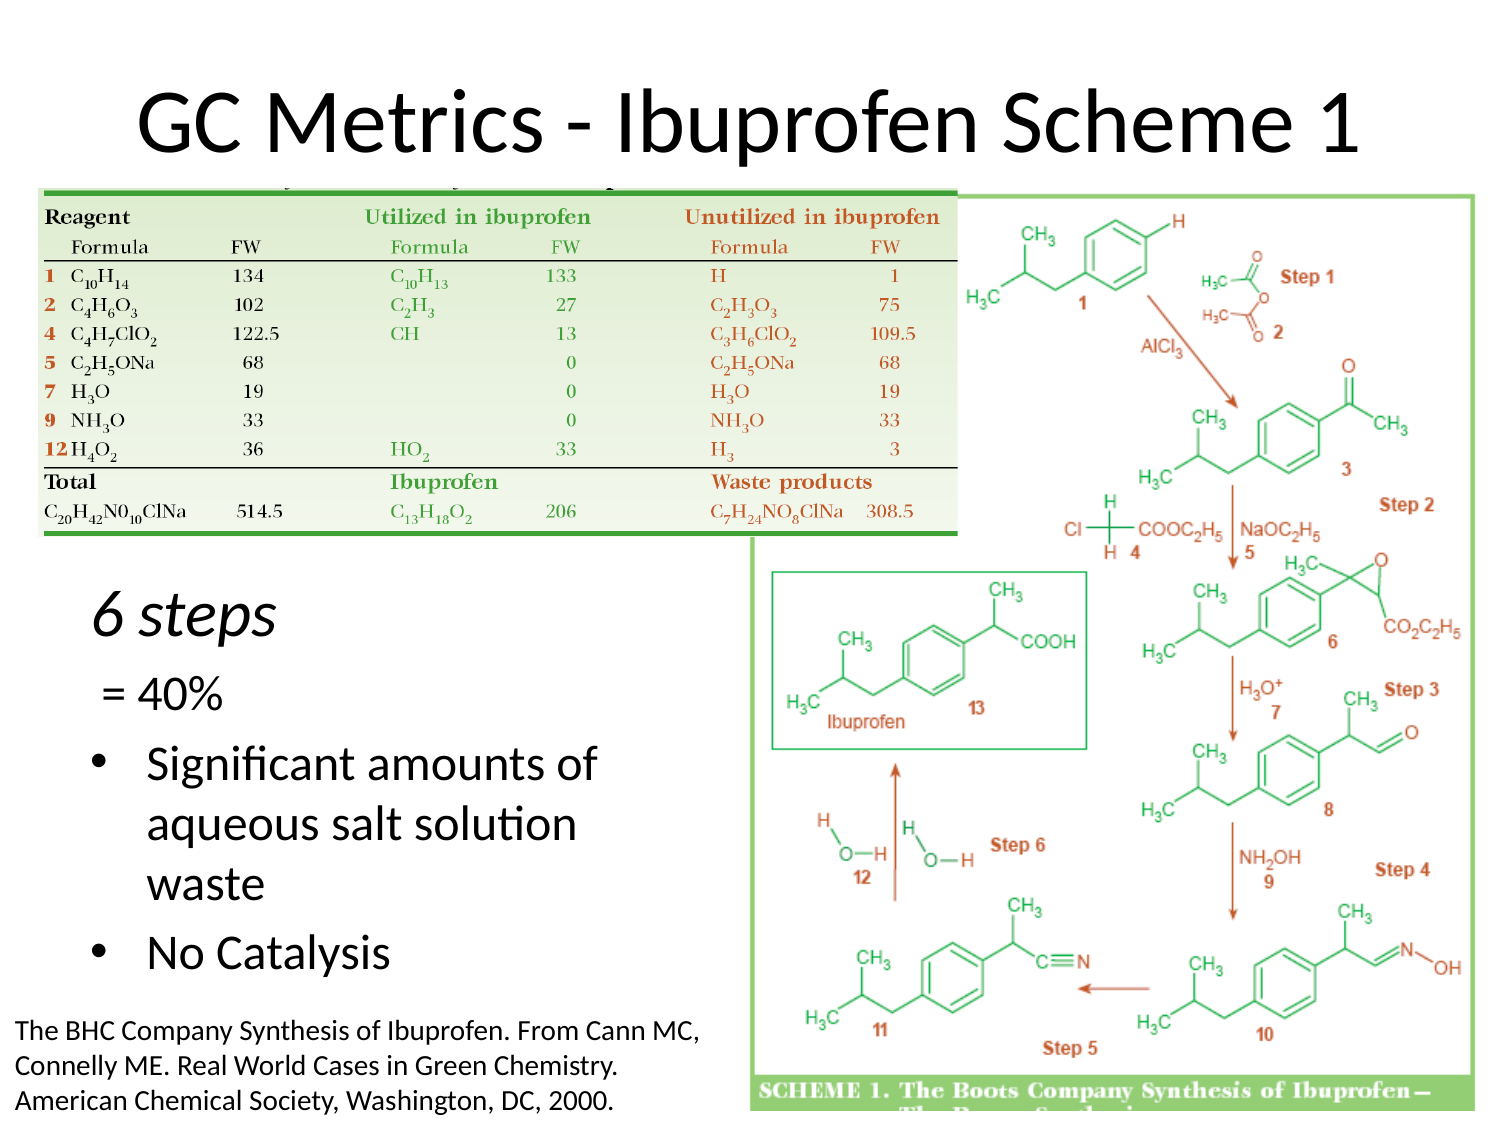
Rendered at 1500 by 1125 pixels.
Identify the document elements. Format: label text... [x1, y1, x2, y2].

title GC Metrics - Ibuprofen Scheme 1 [75, 45, 1425, 186]
text_box The BHC Company Synthesis of Ibuprofen. From Cann MC, Connelly ME. Real World Cases in Green Chemistry. American Chemical Society, Washington, DC, 2000. [0, 1003, 750, 1124]
picture [37, 188, 1487, 1111]
